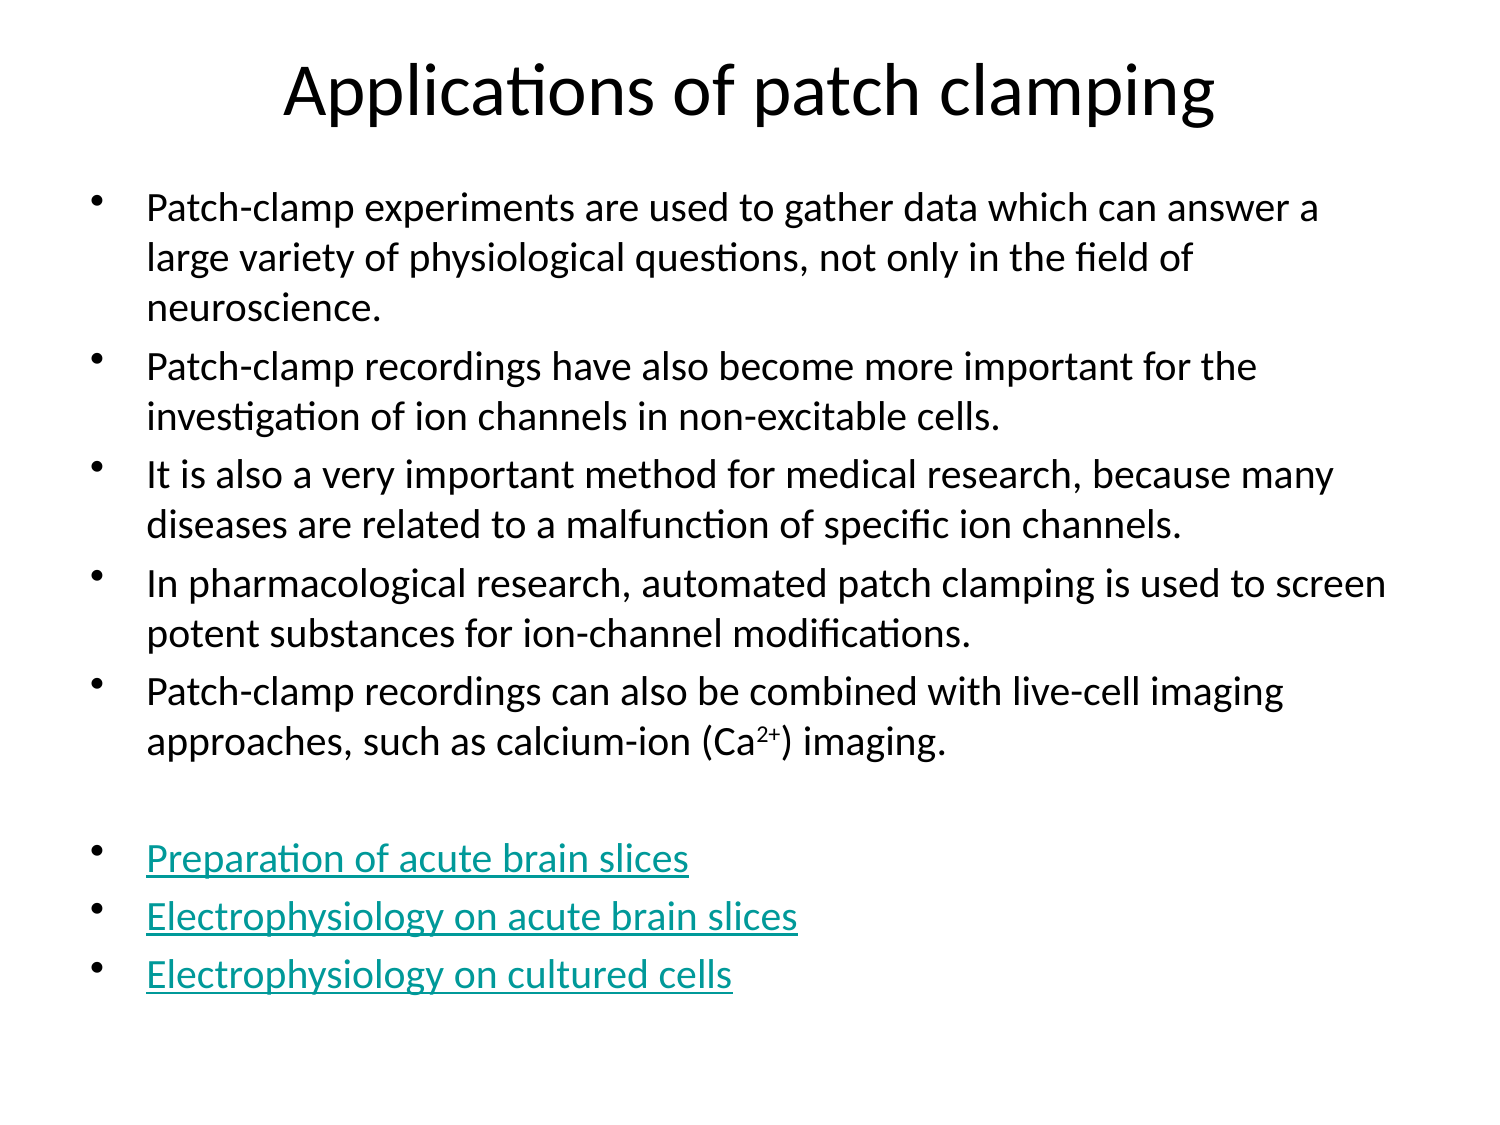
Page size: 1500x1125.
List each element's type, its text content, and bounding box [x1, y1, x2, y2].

list Patch-clamp experiments are used to gather data which can answer a large variety of physiological questions, not only in the field of neuroscience. Patch-clamp recordings have also become more important for the investigation of ion channels in non-excitable cells. It is also a very important method for medical research, because many diseases are related to a malfunction of specific ion channels. In pharmacological research, automated patch clamping is used to screen potent substances for ion-channel modifications. Patch-clamp recordings can also be combined with live-cell imaging approaches, such as calcium-ion (Ca2+) imaging. Preparation of acute brain slices Electrophysiology on acute brain slices Electrophysiology on cultured cells [74, 172, 1426, 1083]
title Applications of patch clamping [74, 44, 1426, 126]
